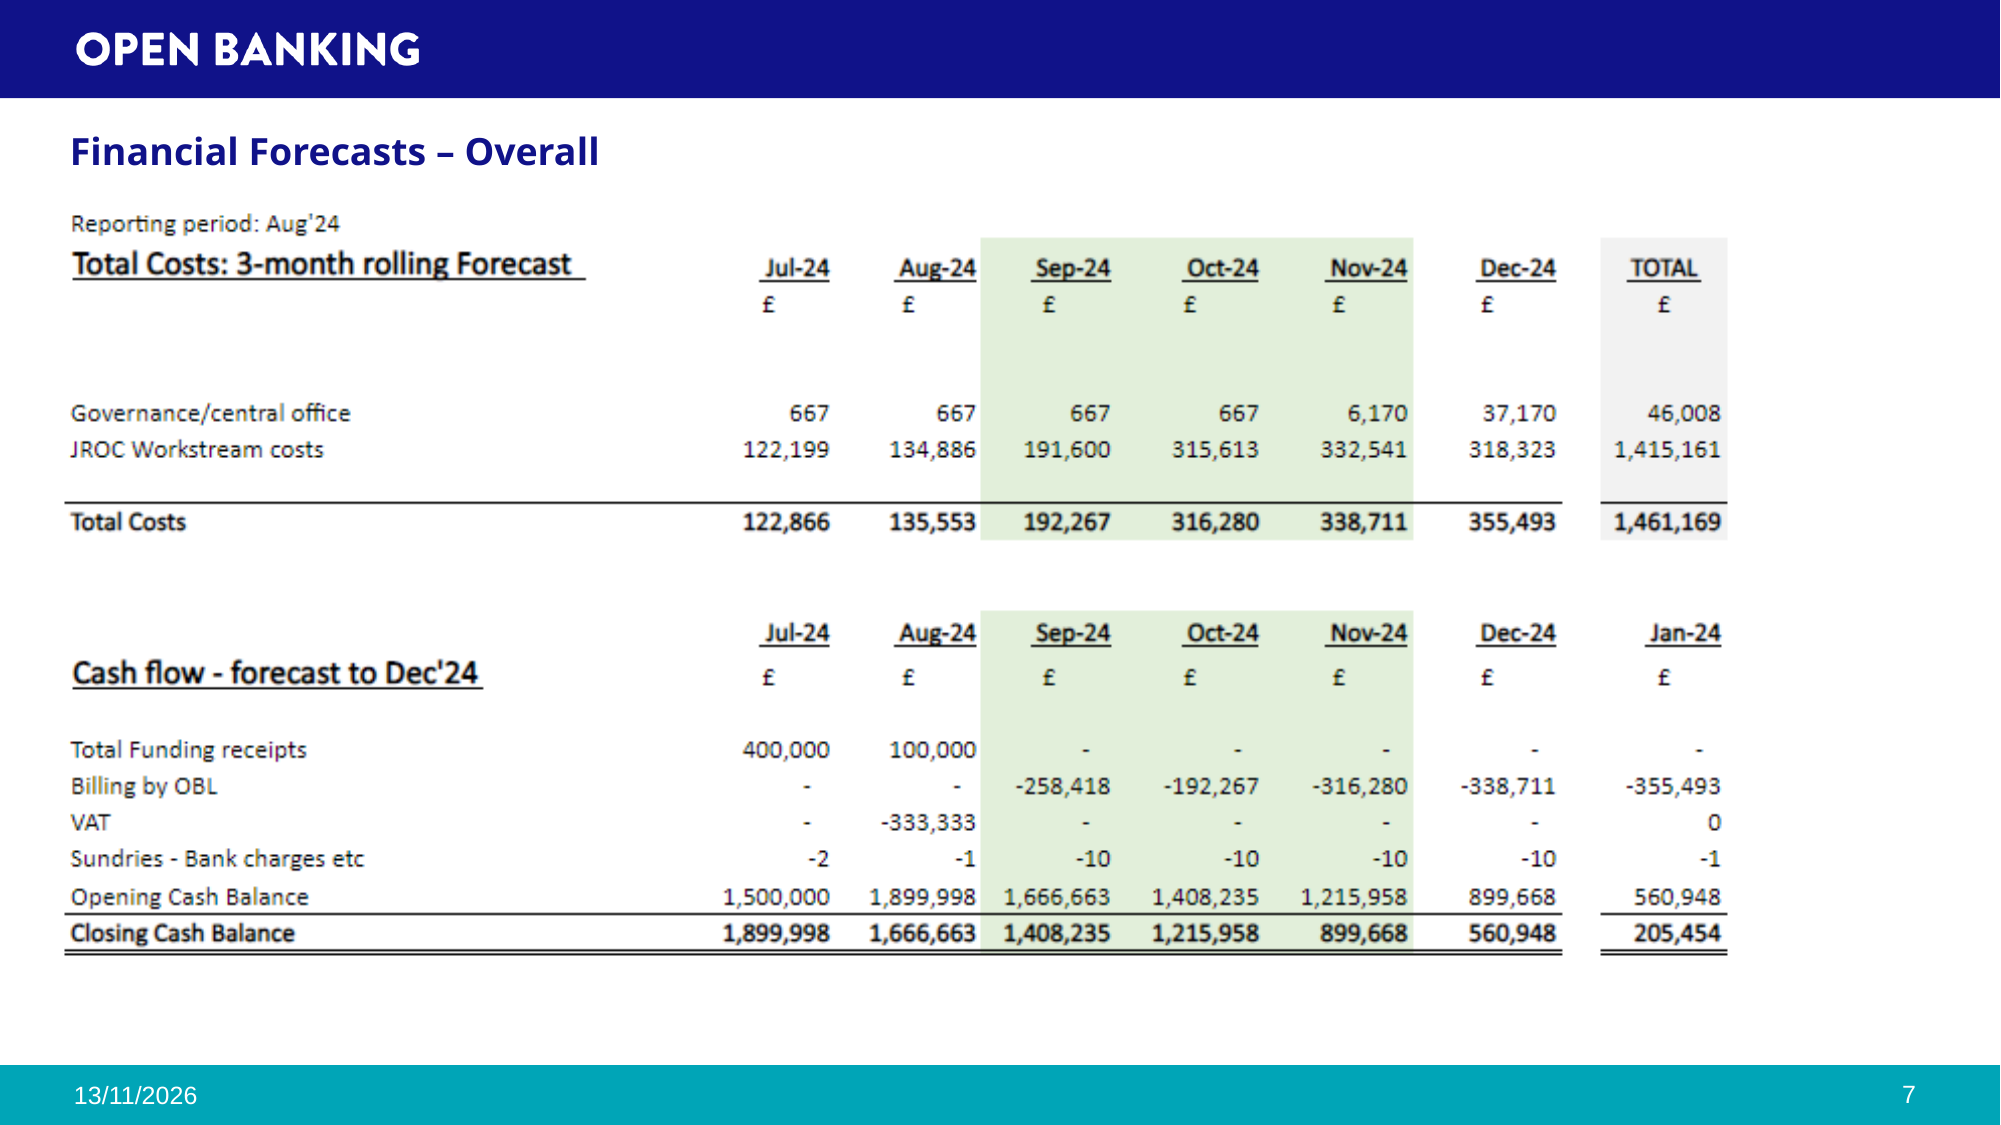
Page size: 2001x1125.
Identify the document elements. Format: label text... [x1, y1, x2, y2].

slide_number 7 [1412, 1064, 1932, 1124]
picture [43, 0, 452, 99]
title Financial Forecasts – Overall [54, 125, 1629, 207]
picture [59, 206, 1738, 974]
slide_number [59, 1065, 509, 1125]
footer [662, 1064, 1338, 1124]
